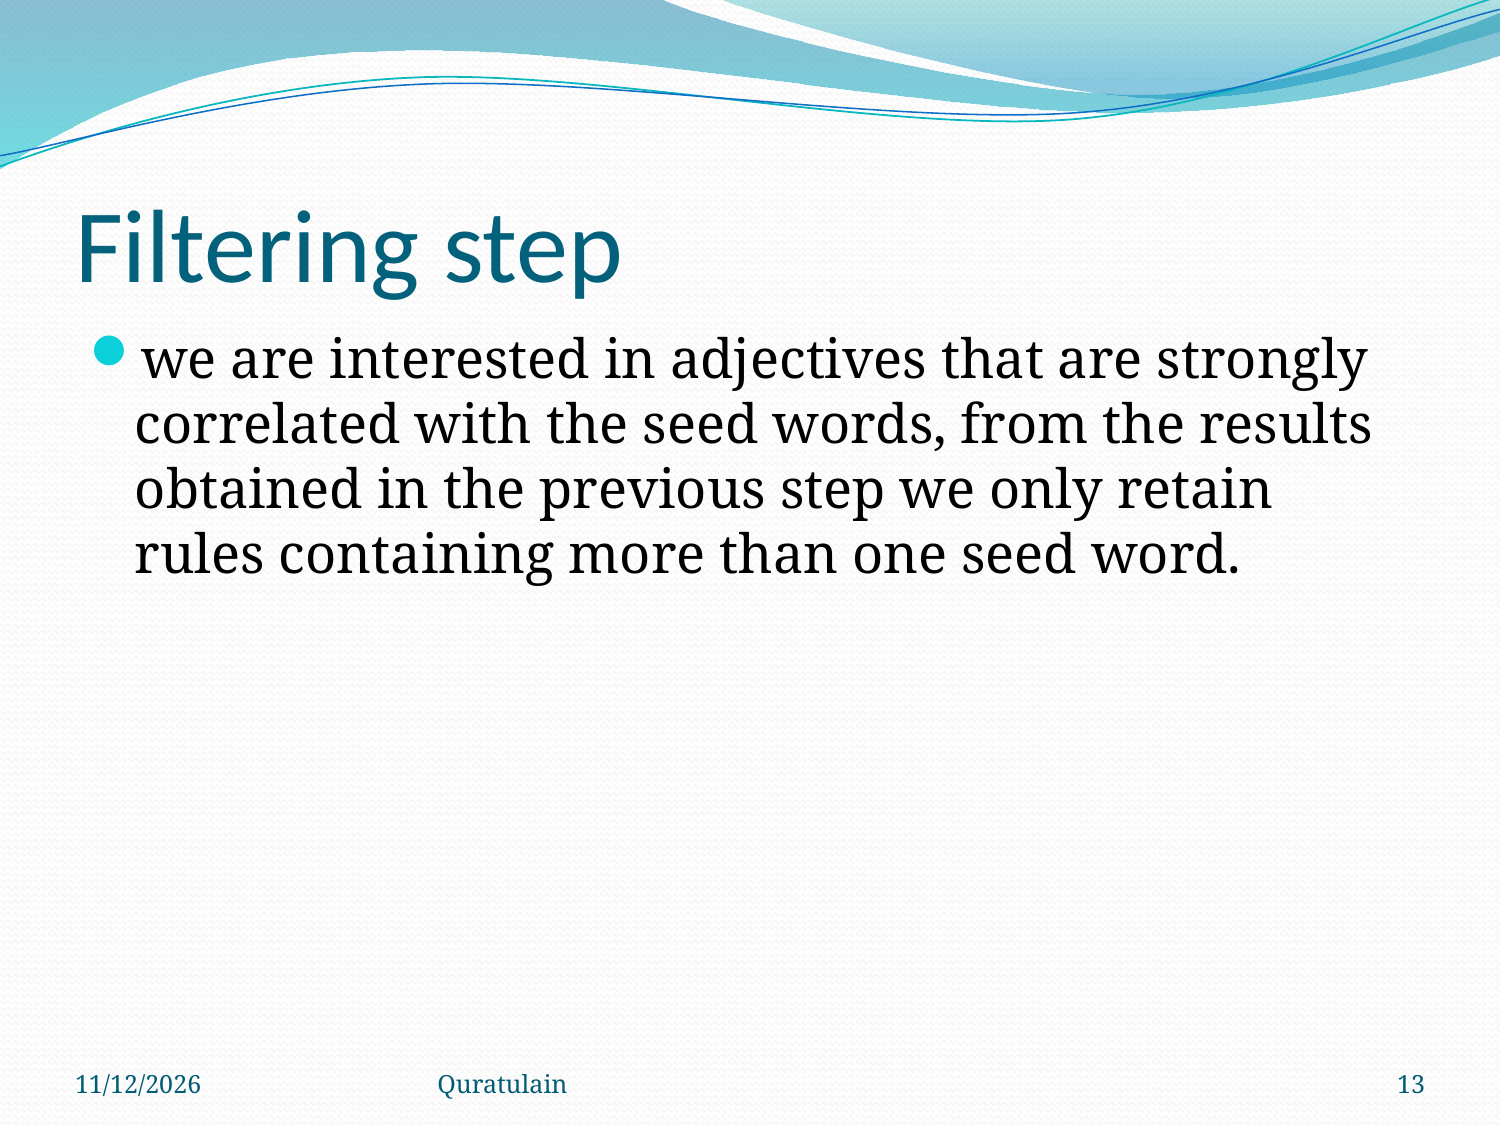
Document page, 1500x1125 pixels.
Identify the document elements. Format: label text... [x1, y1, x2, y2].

title Filtering step [75, 115, 1425, 303]
slide_number 13 [1299, 1042, 1425, 1103]
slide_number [75, 1042, 425, 1103]
footer Quratulain [437, 1042, 988, 1103]
list we are interested in adjectives that are strongly correlated with the seed words, from the results obtained in the previous step we only retain rules containing more than one seed word. [75, 317, 1425, 1038]
